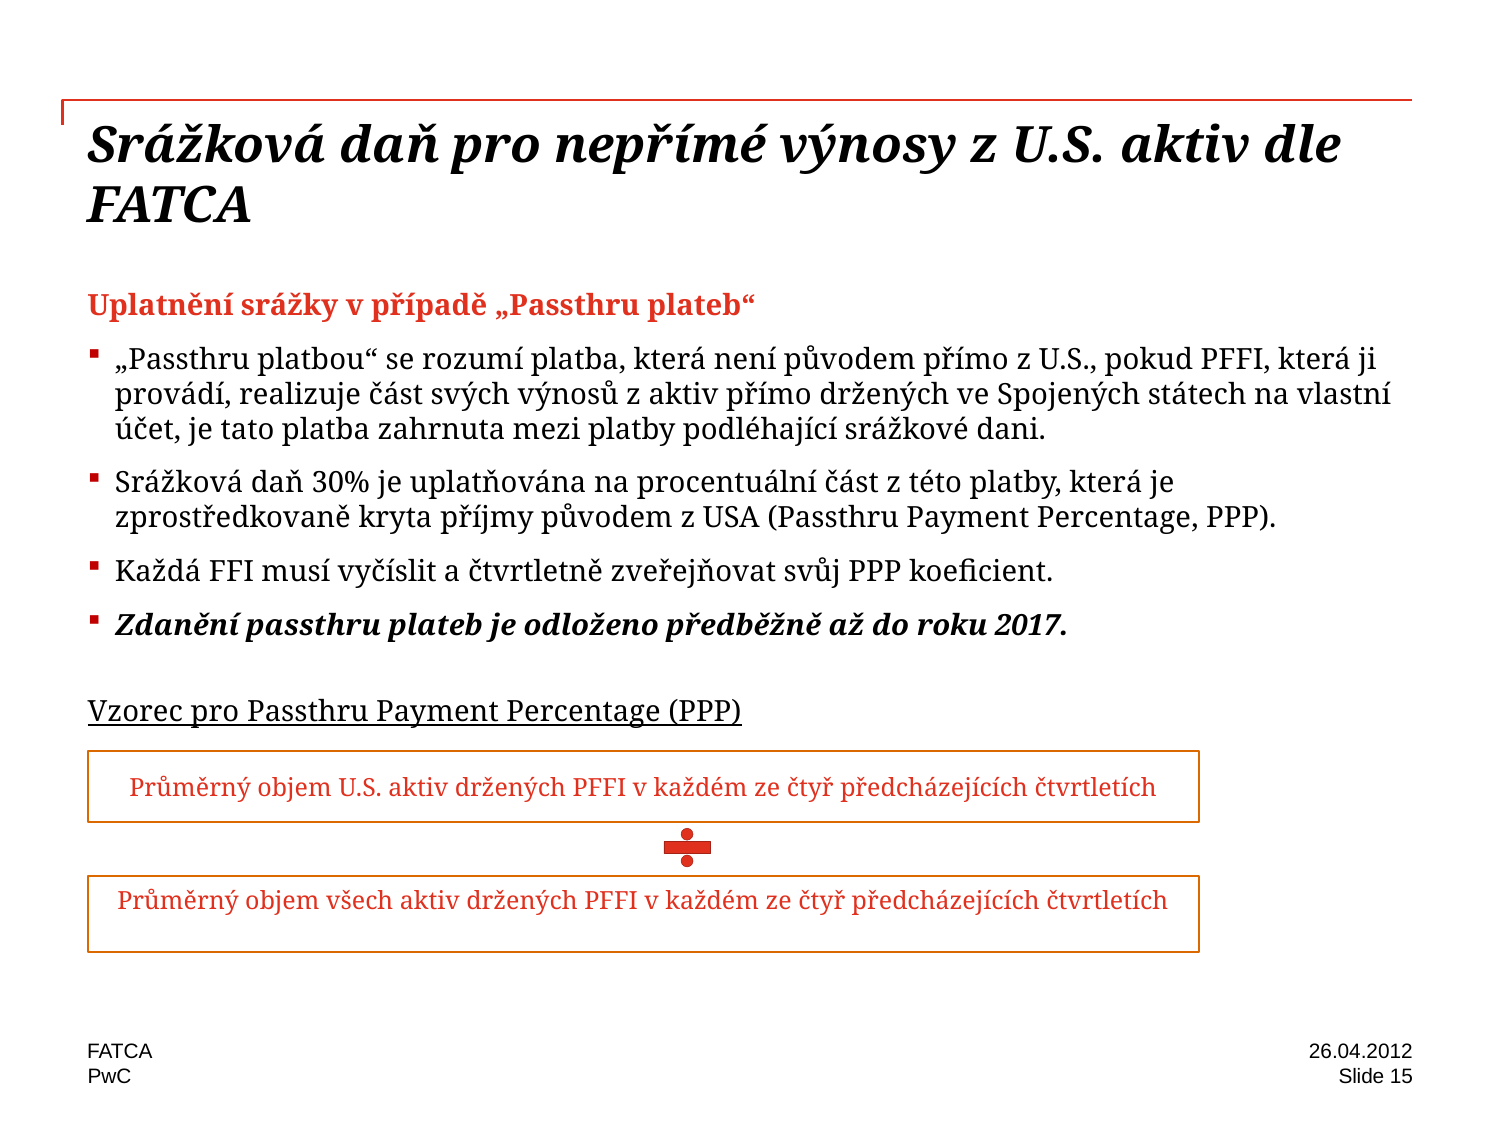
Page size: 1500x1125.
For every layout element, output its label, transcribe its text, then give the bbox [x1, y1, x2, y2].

slide_number Slide 15 [1162, 1063, 1413, 1088]
title Srážková daň pro nepřímé výnosy z U.S. aktiv dle FATCA [87, 112, 1413, 263]
text_box Vzorec pro Passthru Payment Percentage (PPP) [87, 692, 987, 749]
text_box Průměrný objem všech aktiv držených PFFI v každém ze čtyř předcházejících čtvrtletích [86, 874, 1201, 954]
list Uplatnění srážky v případě „Passthru plateb“ „Passthru platbou“ se rozumí platba, která není původem přímo z U.S., pokud PFFI, která ji provádí, realizuje část svých výnosů z aktiv přímo držených ve Spojených státech na vlastní účet, je tato platba zahrnuta mezi platby podléhající srážkové dani. Srážková daň 30% je uplatňována na procentuální část z této platby, která je zprostředkovaně kryta příjmy původem z USA (Passthru Payment Percentage, PPP). Každá FFI musí vyčíslit a čtvrtletně zveřejňovat svůj PPP koeficient. Zdanění passthru plateb je odloženo předběžně až do roku 2017. [87, 286, 1413, 1012]
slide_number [1162, 1037, 1413, 1063]
text_box Průměrný objem U.S. aktiv držených PFFI v každém ze čtyř předcházejících čtvrtletích [86, 749, 1201, 824]
footer FATCA [86, 1037, 950, 1063]
text_box [662, 826, 712, 869]
